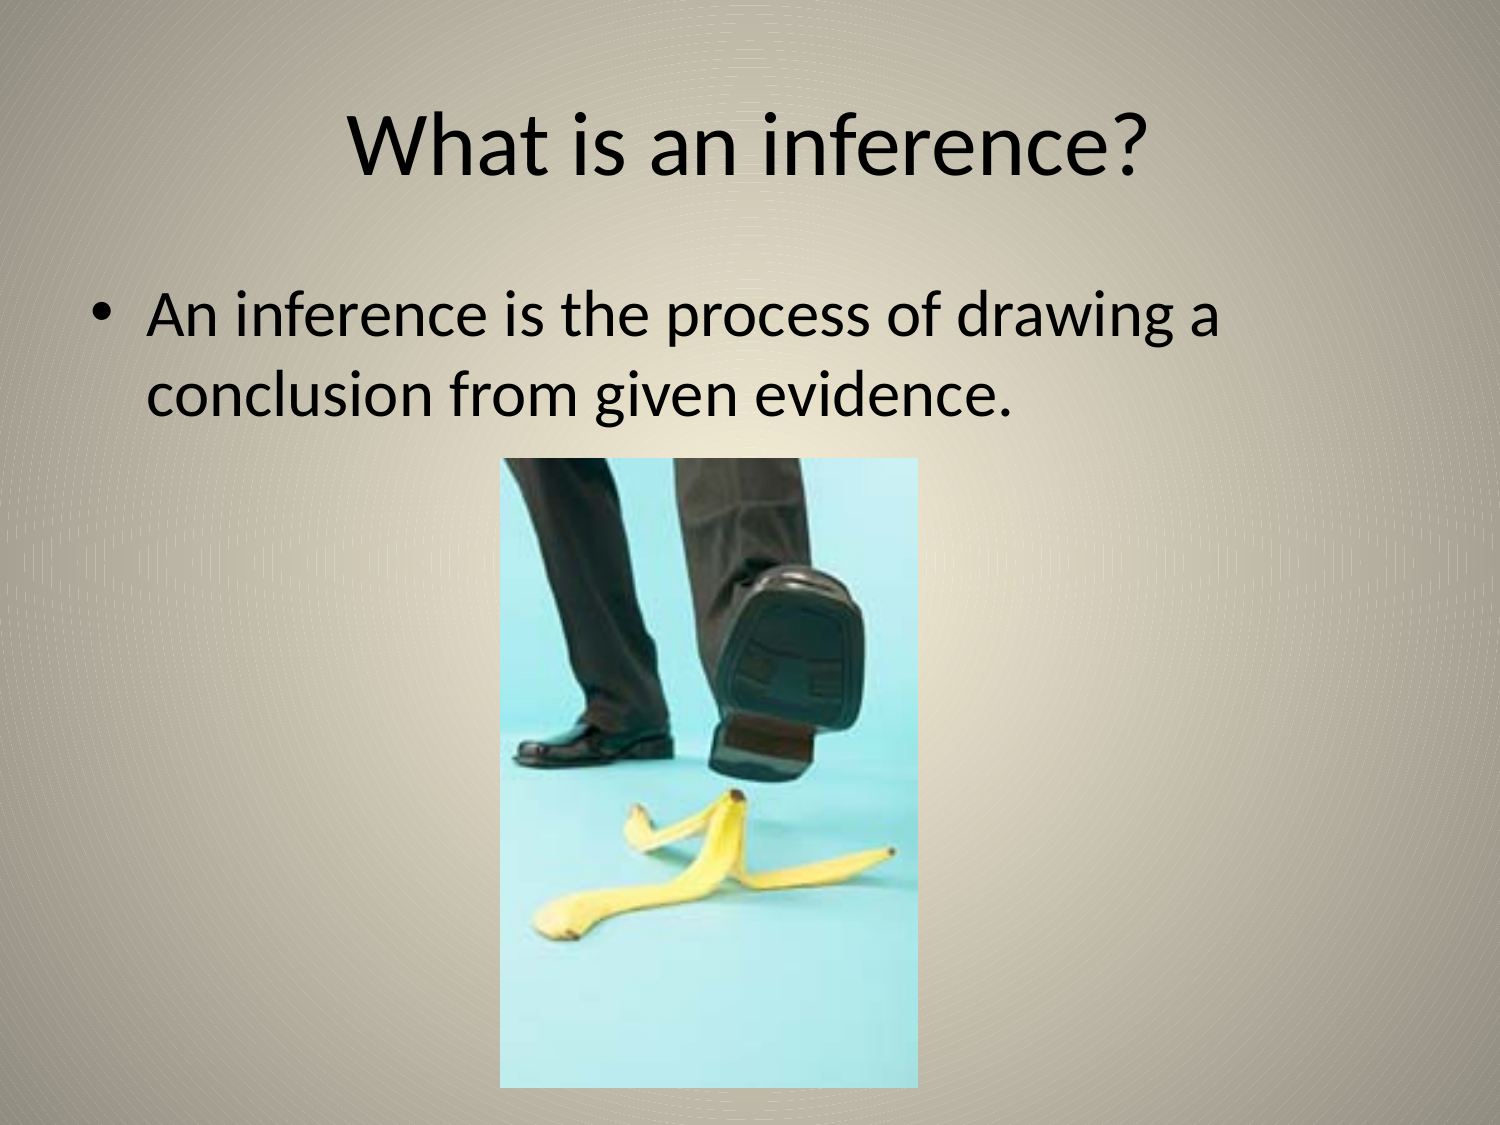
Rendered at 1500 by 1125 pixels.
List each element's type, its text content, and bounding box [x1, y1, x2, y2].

list An inference is the process of drawing a conclusion from given evidence. [75, 262, 1425, 1005]
title What is an inference? [75, 45, 1425, 233]
picture [499, 458, 918, 1088]
